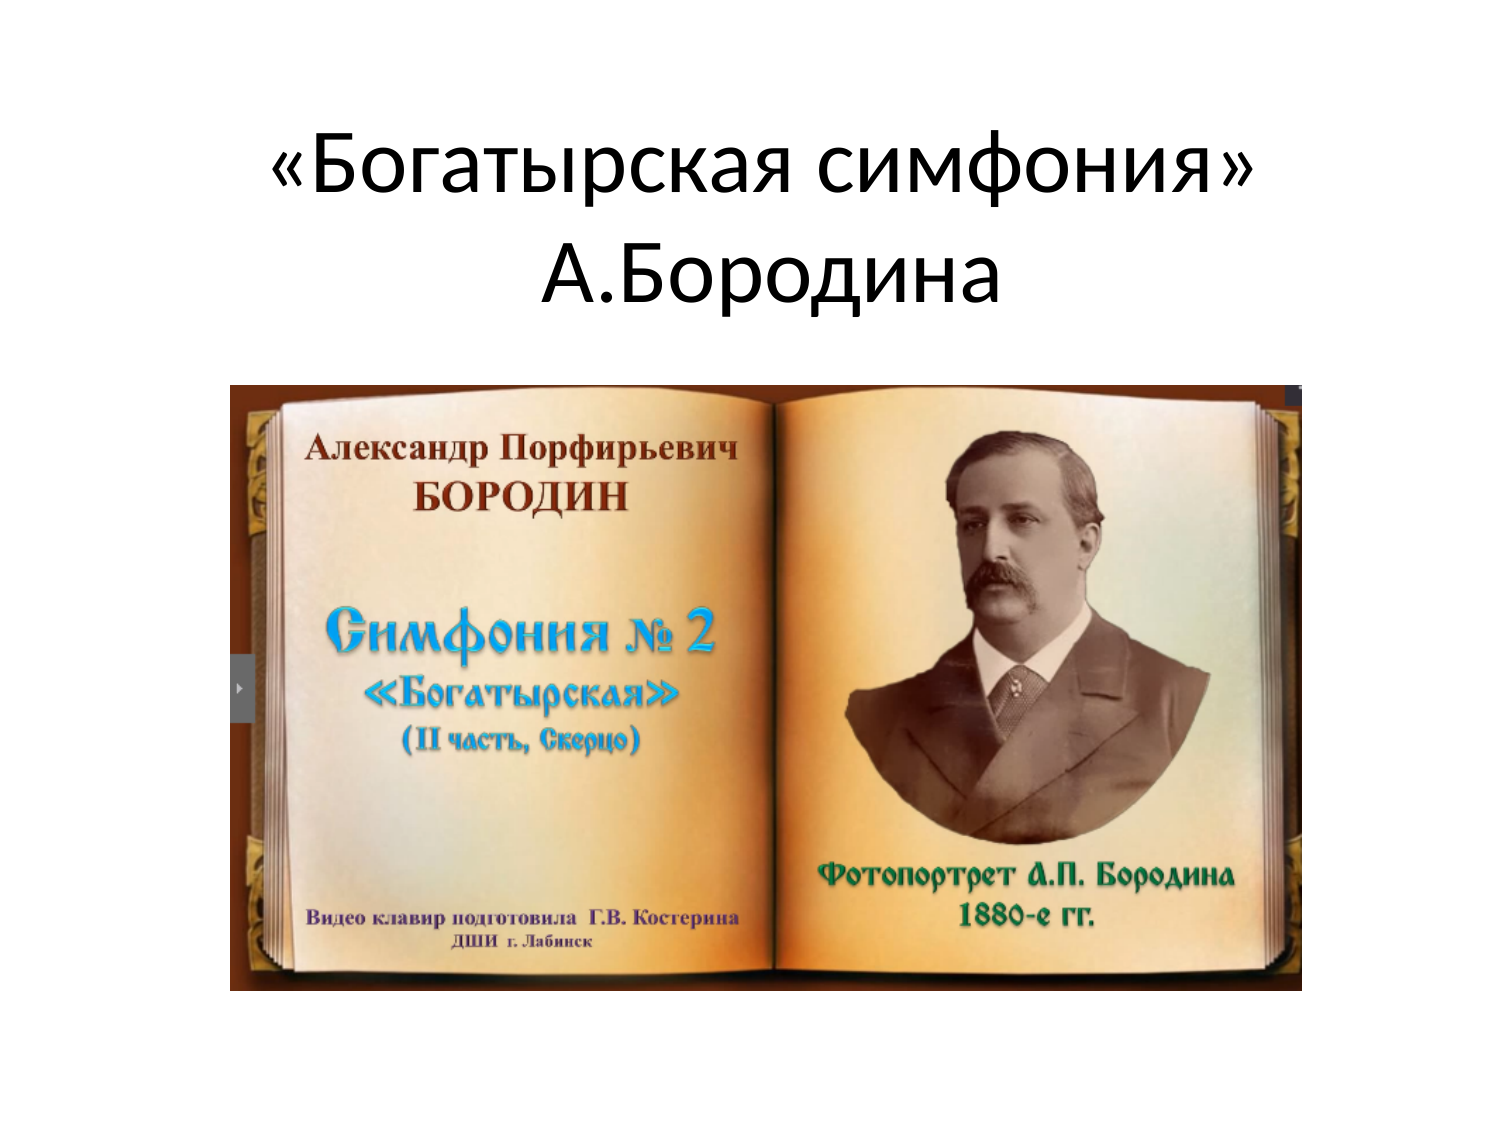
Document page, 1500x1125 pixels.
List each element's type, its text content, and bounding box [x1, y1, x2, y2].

picture [229, 385, 1302, 991]
text_box «Богатырская симфония» А.Бородина [135, 90, 1411, 331]
